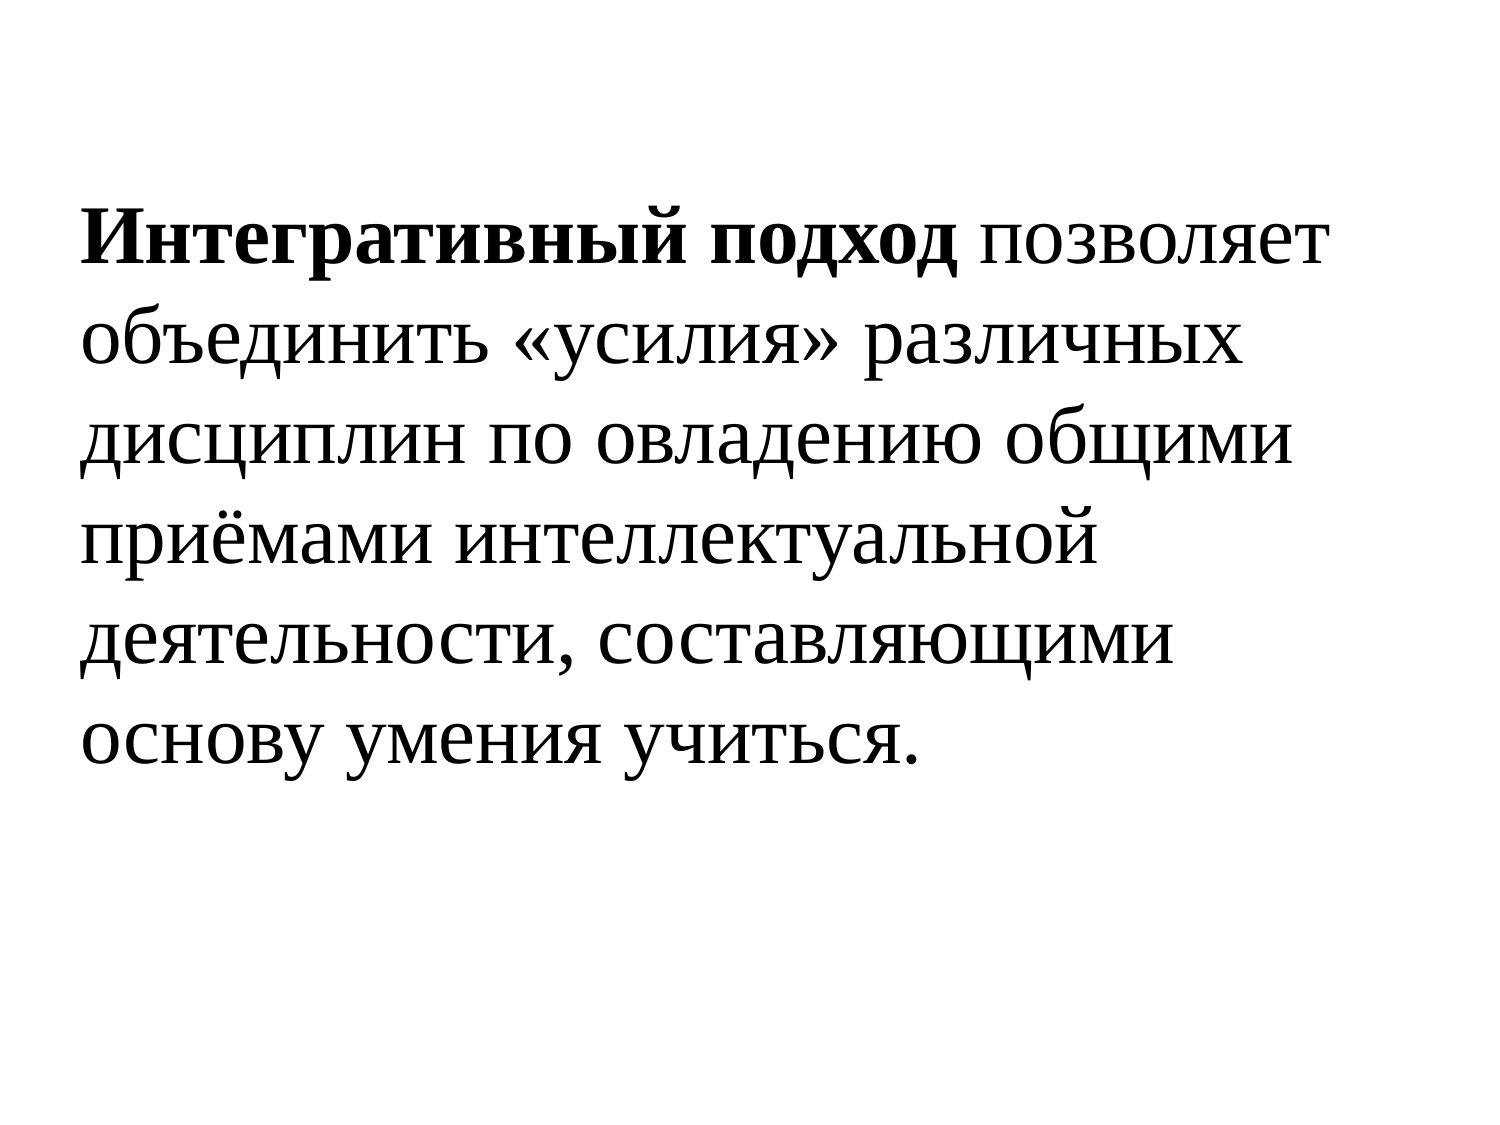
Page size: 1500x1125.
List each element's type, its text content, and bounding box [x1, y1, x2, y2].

list Интегративный подход позволяет объединить «усилия» различных дисциплин по овладению общими приёмами интеллектуальной деятельности, составляющими основу умения учиться. [64, 172, 1415, 916]
